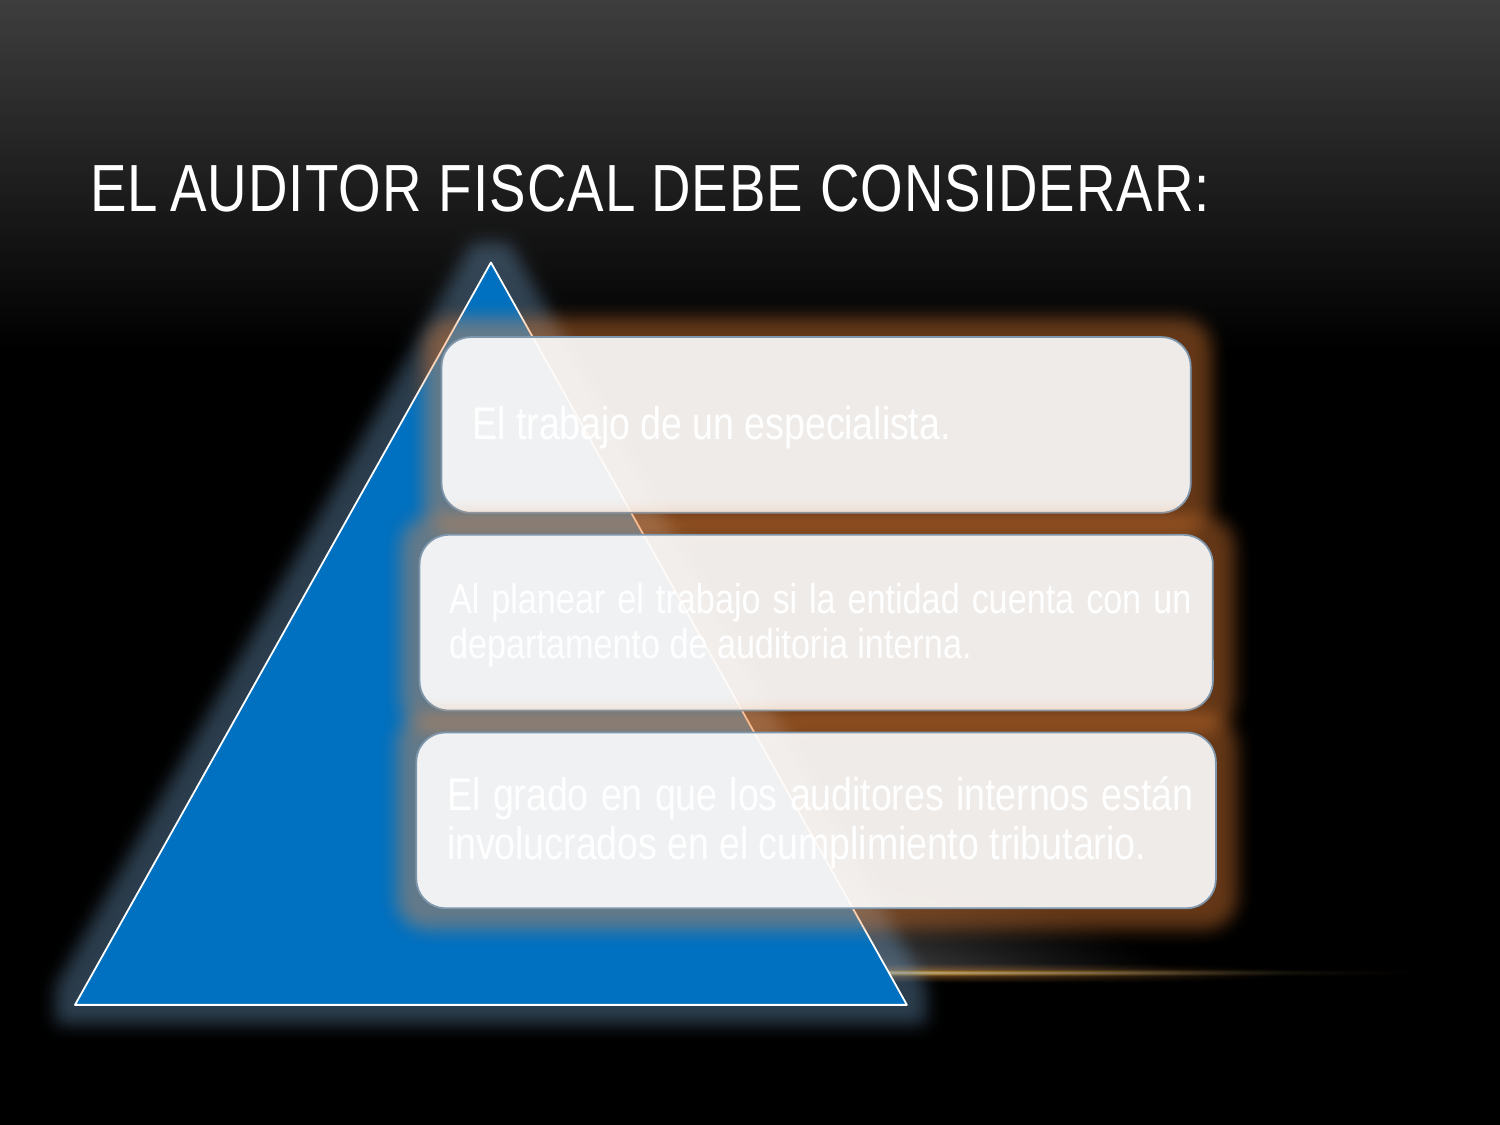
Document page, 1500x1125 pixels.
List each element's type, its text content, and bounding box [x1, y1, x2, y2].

picture [0, 0, 1500, 1125]
title El auditor fiscal debe considerar: [75, 45, 1300, 233]
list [74, 262, 1301, 1006]
